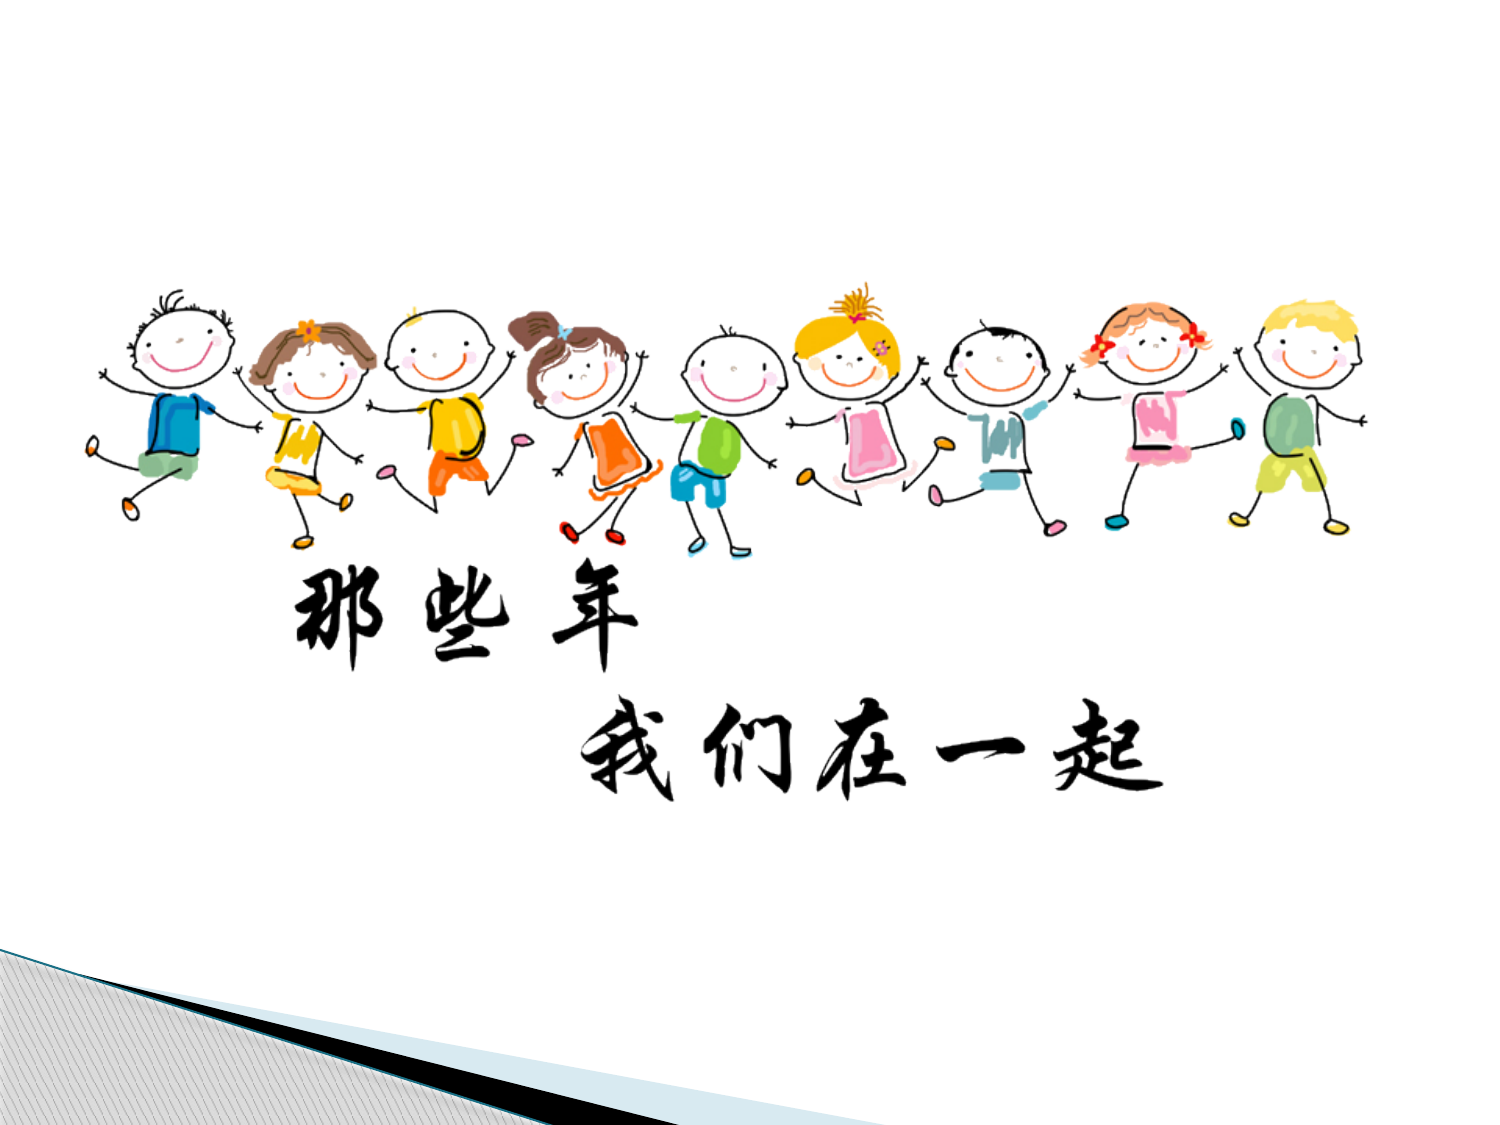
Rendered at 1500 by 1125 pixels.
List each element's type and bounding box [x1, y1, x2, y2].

picture [0, 175, 1462, 958]
